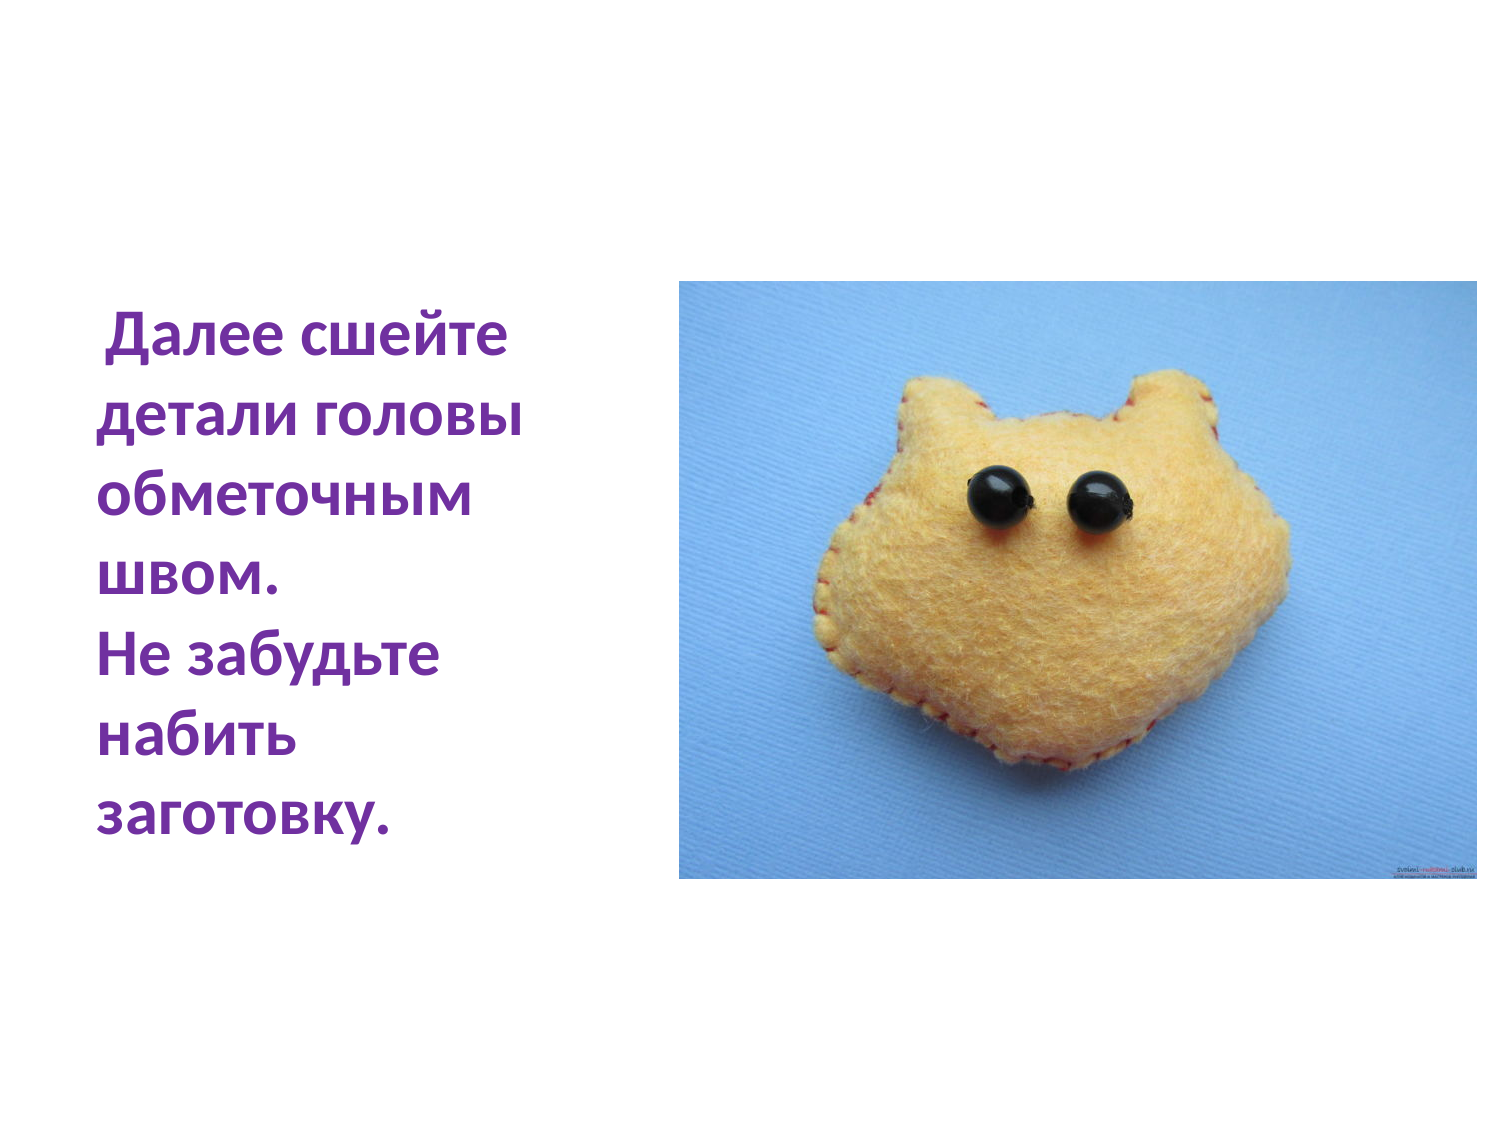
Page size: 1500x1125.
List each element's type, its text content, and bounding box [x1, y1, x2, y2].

picture [679, 280, 1477, 880]
text_box Далее сшейте детали головы обметочным швом. Не забудьте набить заготовку. [81, 281, 621, 856]
